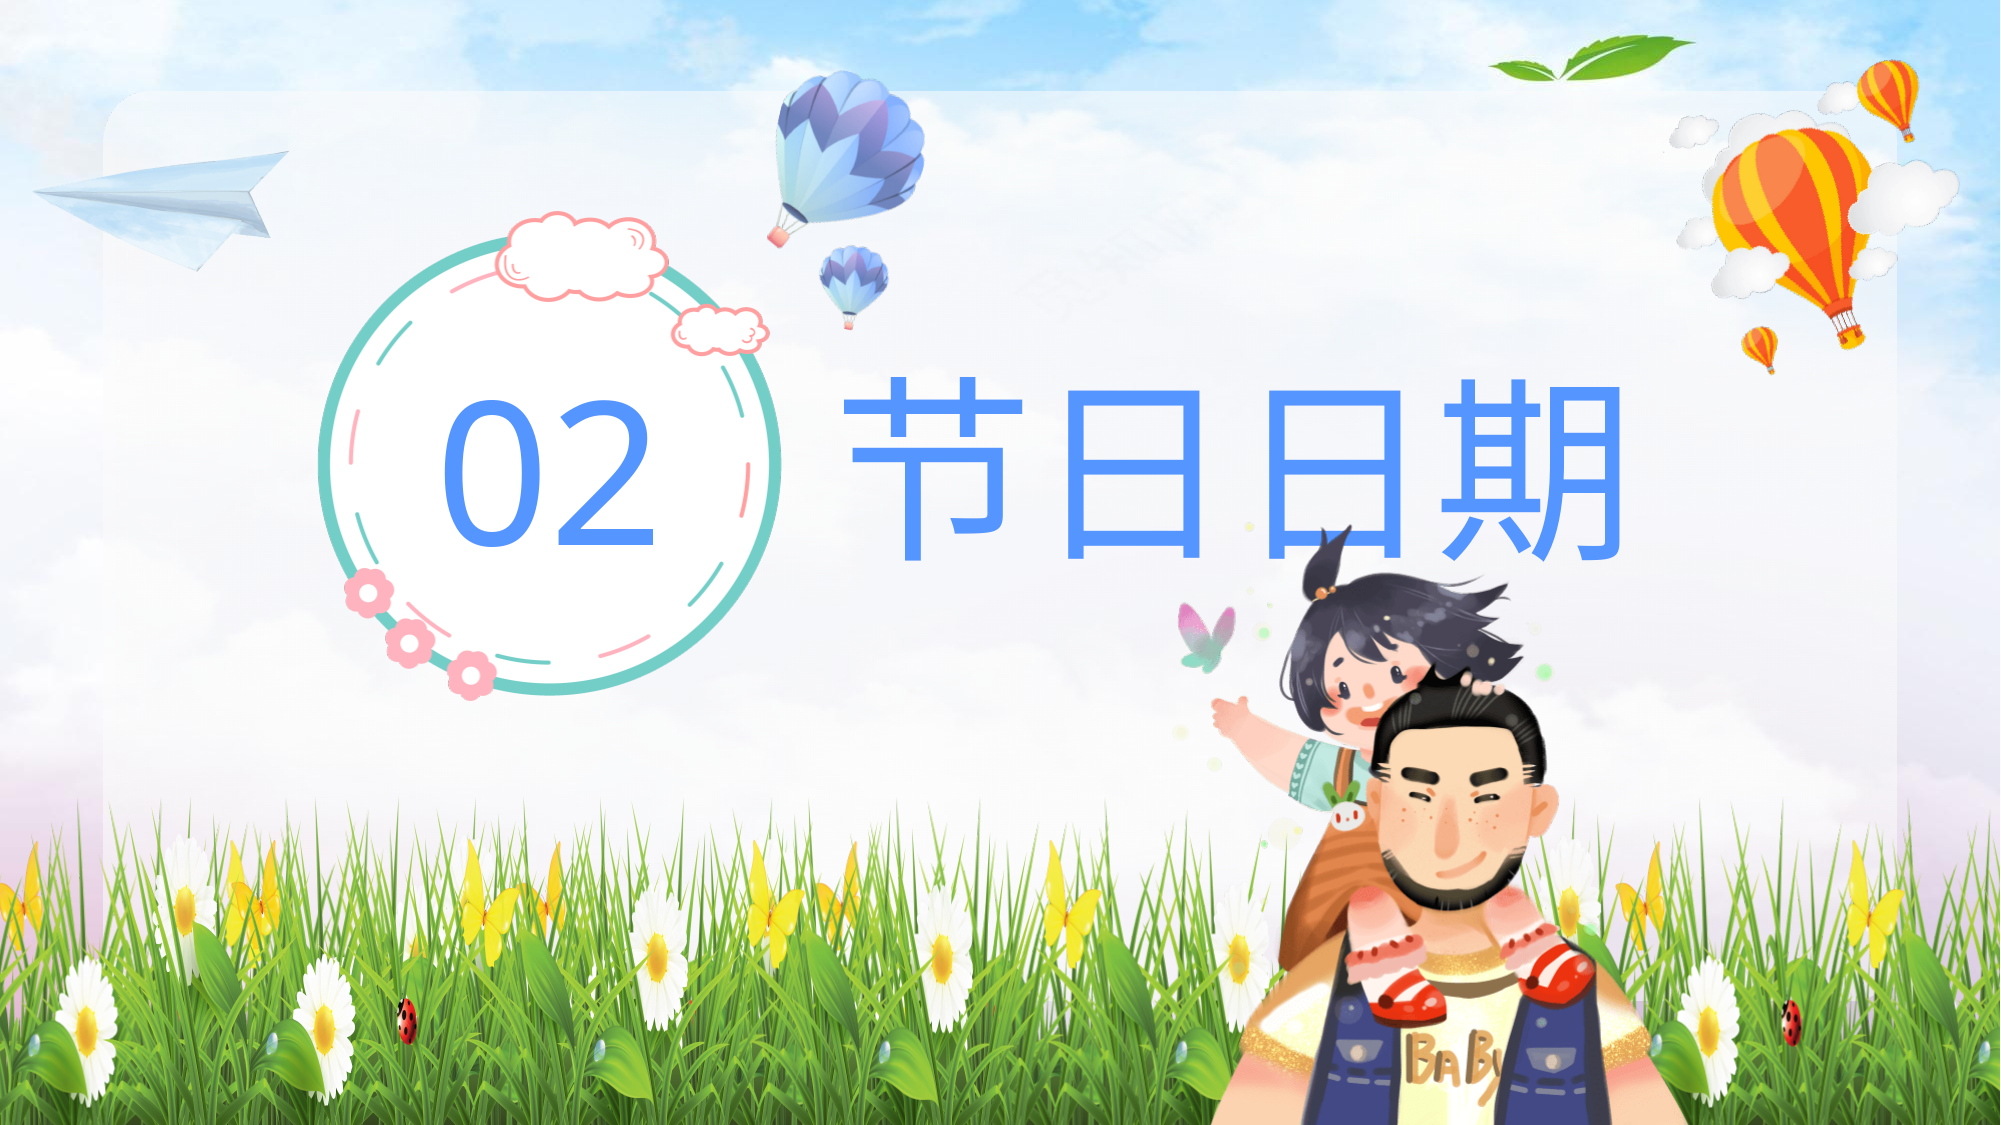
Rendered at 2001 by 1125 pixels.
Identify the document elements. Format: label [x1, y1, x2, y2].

text_box [1793, 796, 2000, 1125]
text_box [0, 796, 977, 1125]
picture [0, 0, 2001, 1125]
